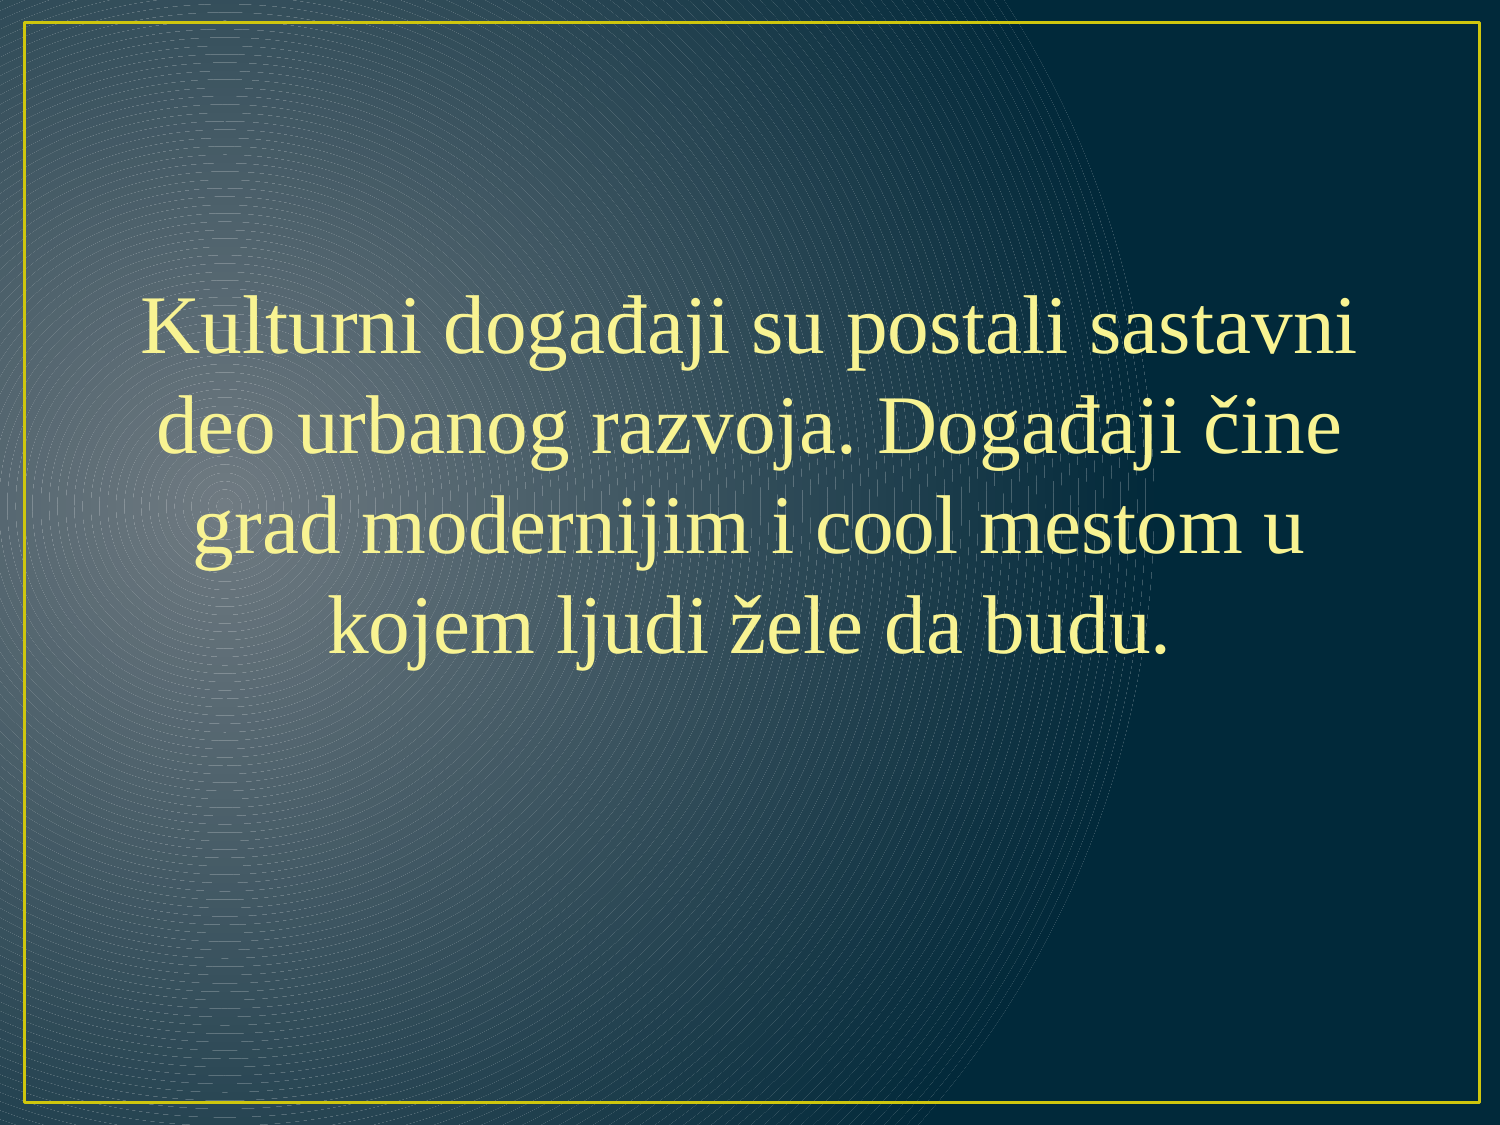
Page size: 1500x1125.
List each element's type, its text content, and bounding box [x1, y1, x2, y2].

list Kulturni događaji su postali sastavni deo urbanog razvoja. Događaji čine grad modernijim i cool mestom u kojem ljudi žele da budu. [75, 262, 1425, 1005]
